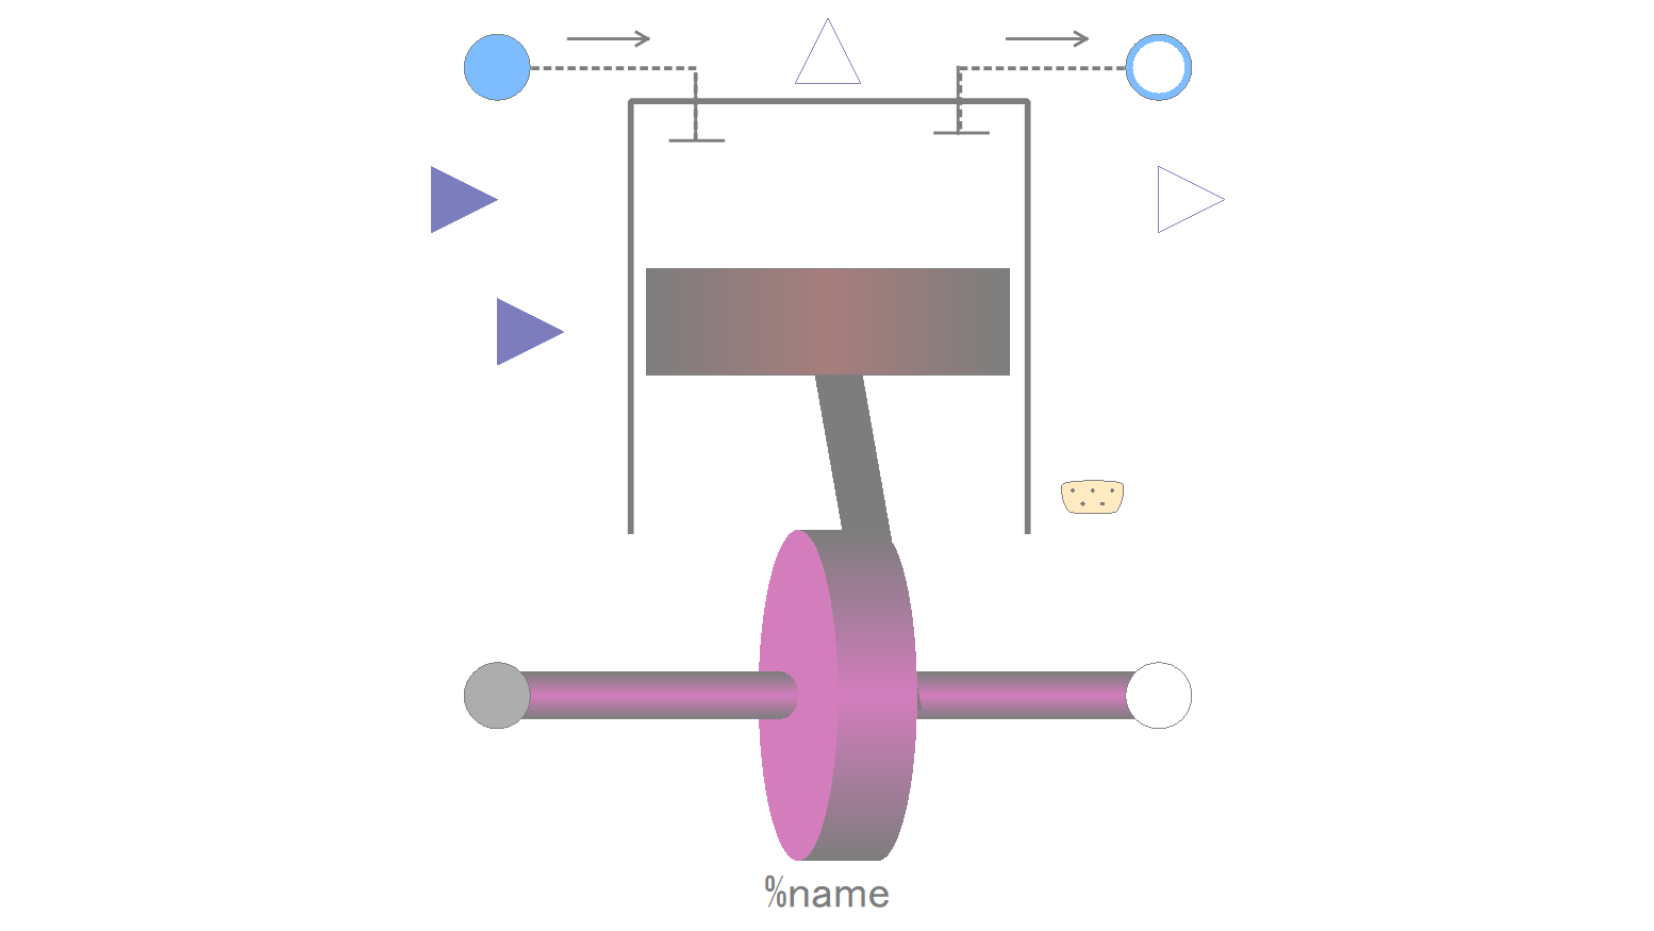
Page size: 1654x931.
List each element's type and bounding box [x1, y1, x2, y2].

picture [413, 0, 1243, 931]
